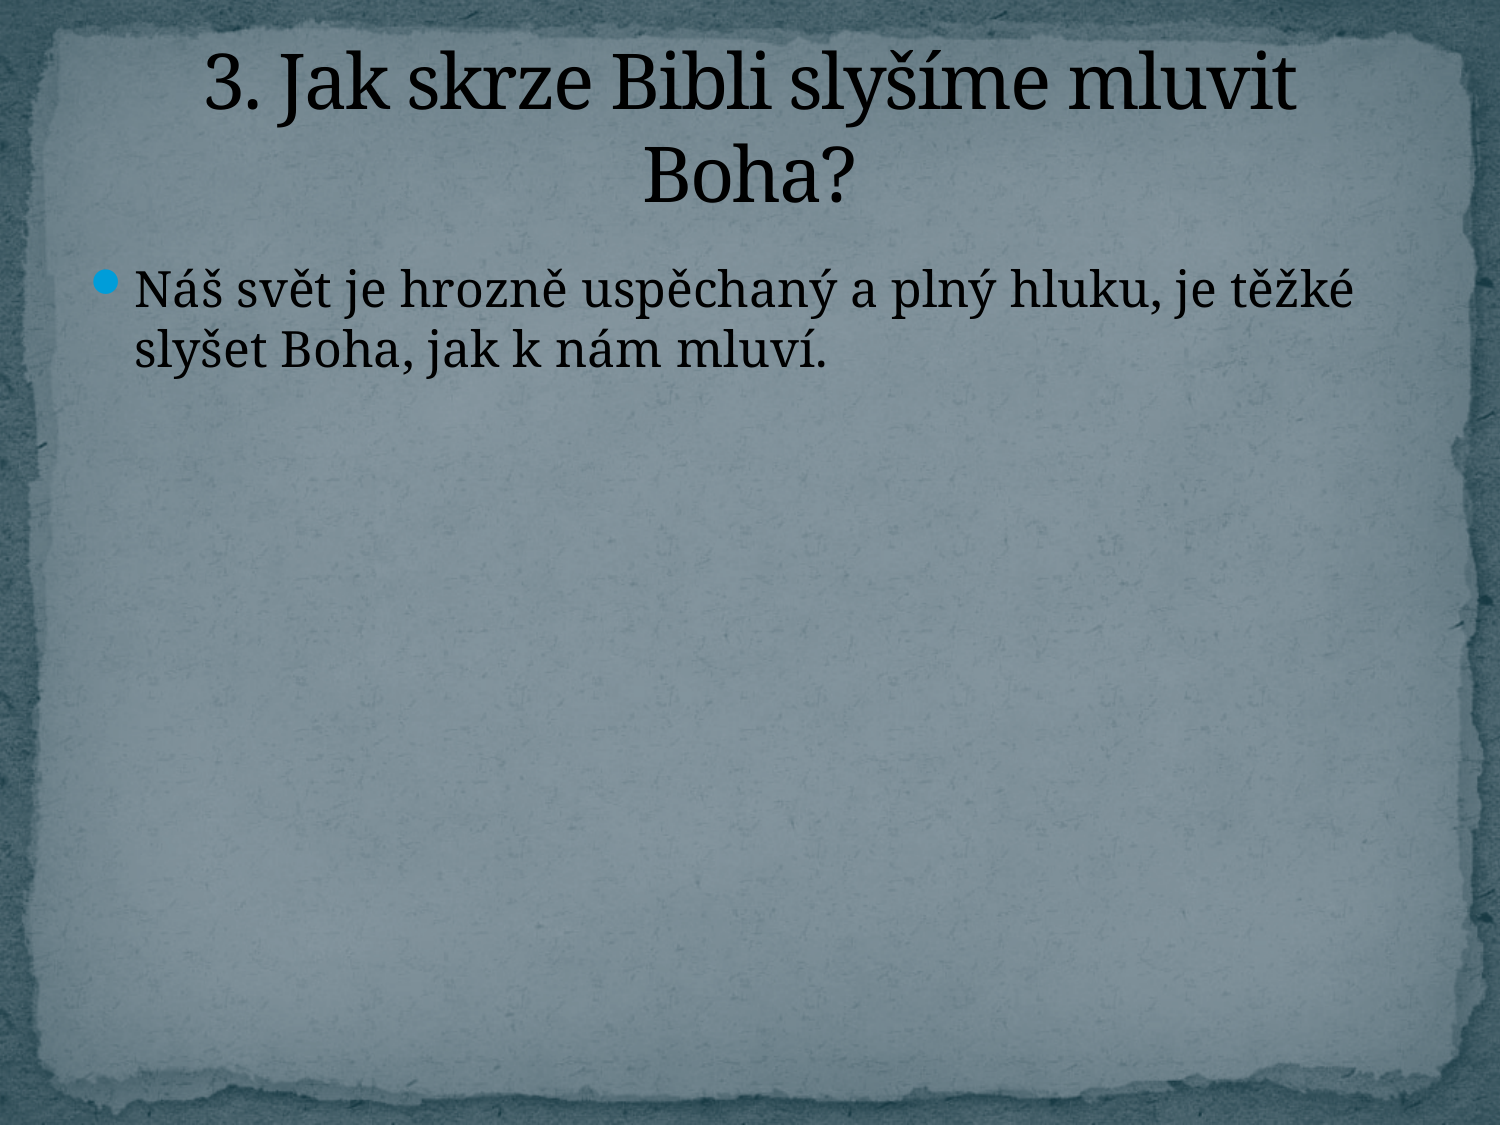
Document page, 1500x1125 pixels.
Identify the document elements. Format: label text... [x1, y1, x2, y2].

list Náš svět je hrozně uspěchaný a plný hluku, je těžké slyšet Boha, jak k nám mluví. [75, 249, 1425, 1000]
title 3. Jak skrze Bibli slyšíme mluvit Boha? [74, 24, 1425, 225]
